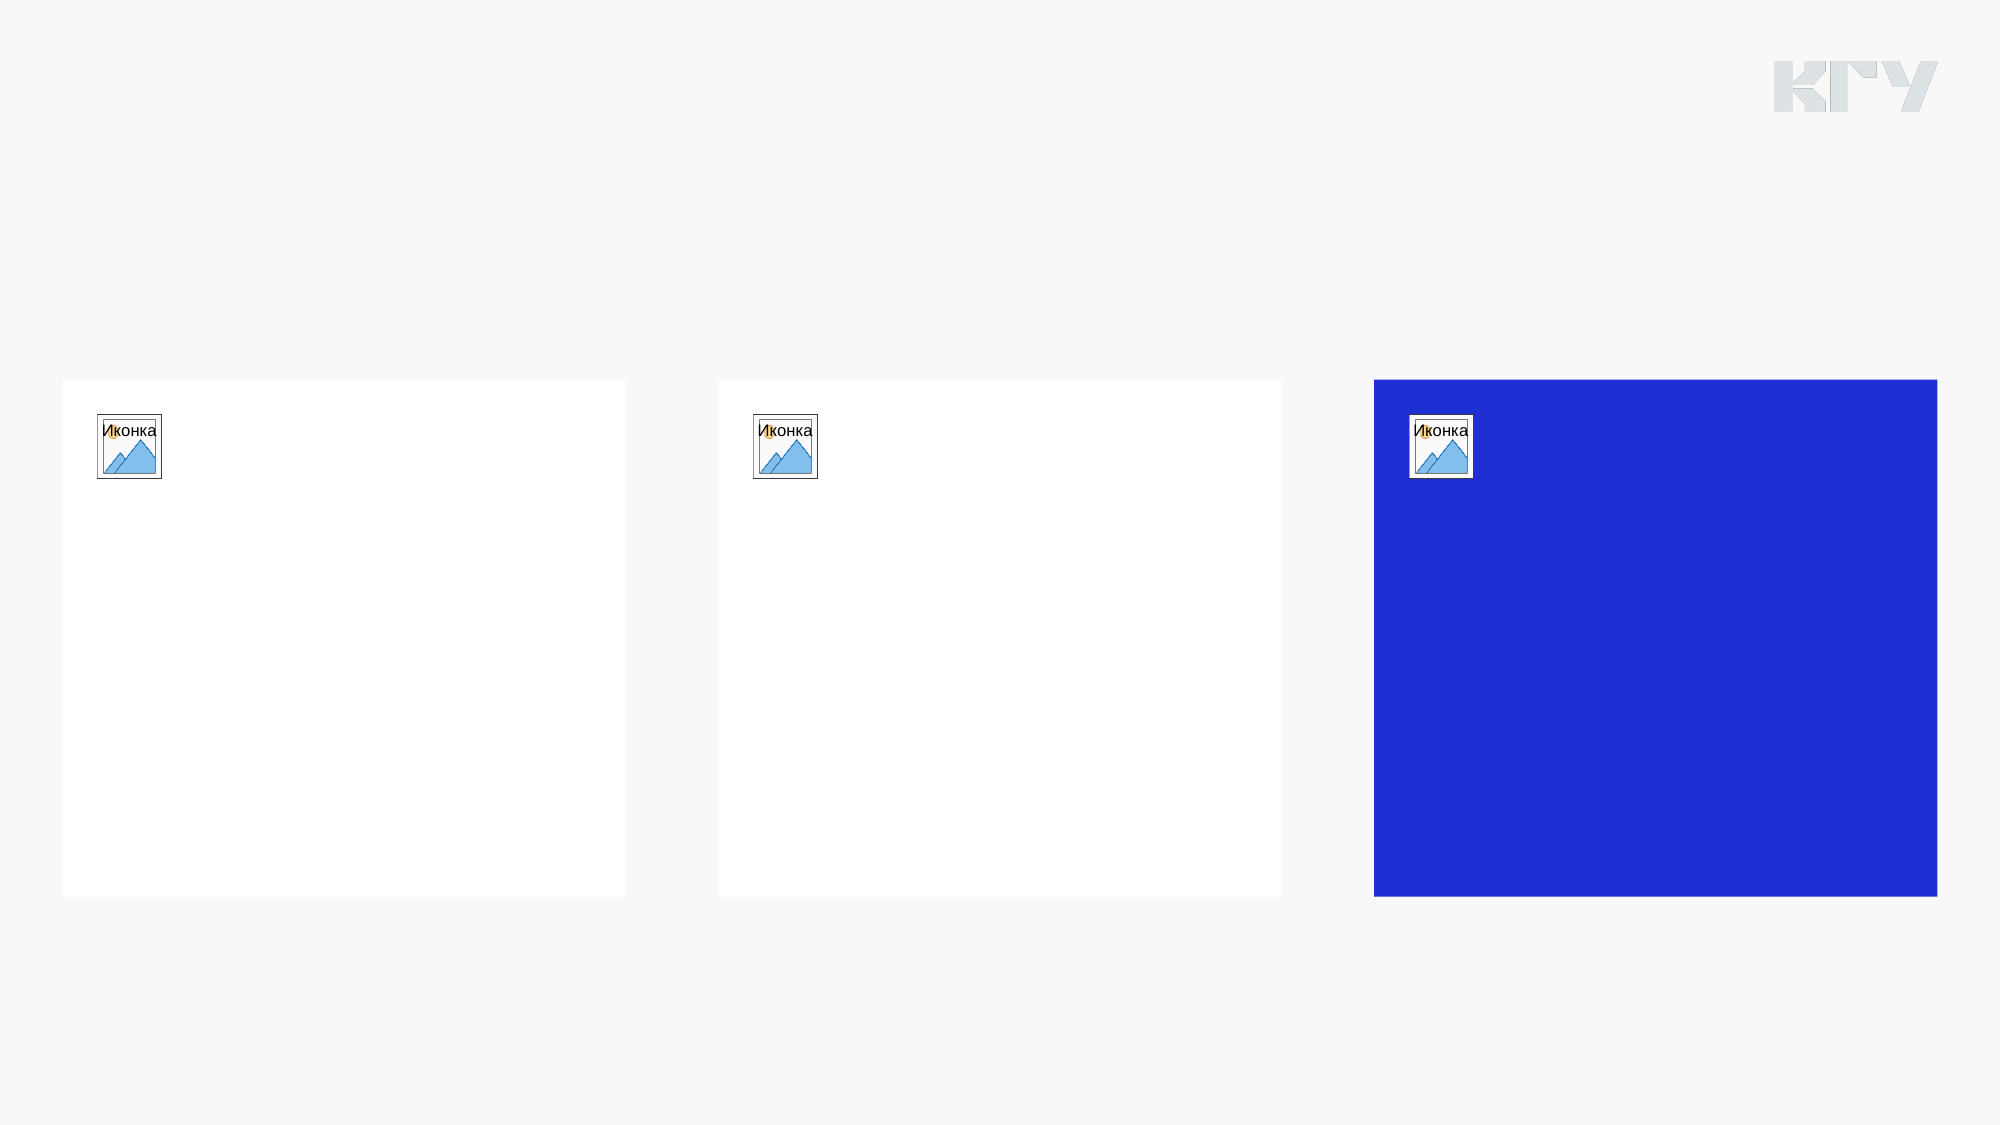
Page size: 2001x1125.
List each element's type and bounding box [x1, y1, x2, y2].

picture [94, 411, 164, 481]
picture [1774, 61, 1938, 112]
picture [750, 411, 820, 481]
picture [1406, 411, 1476, 481]
